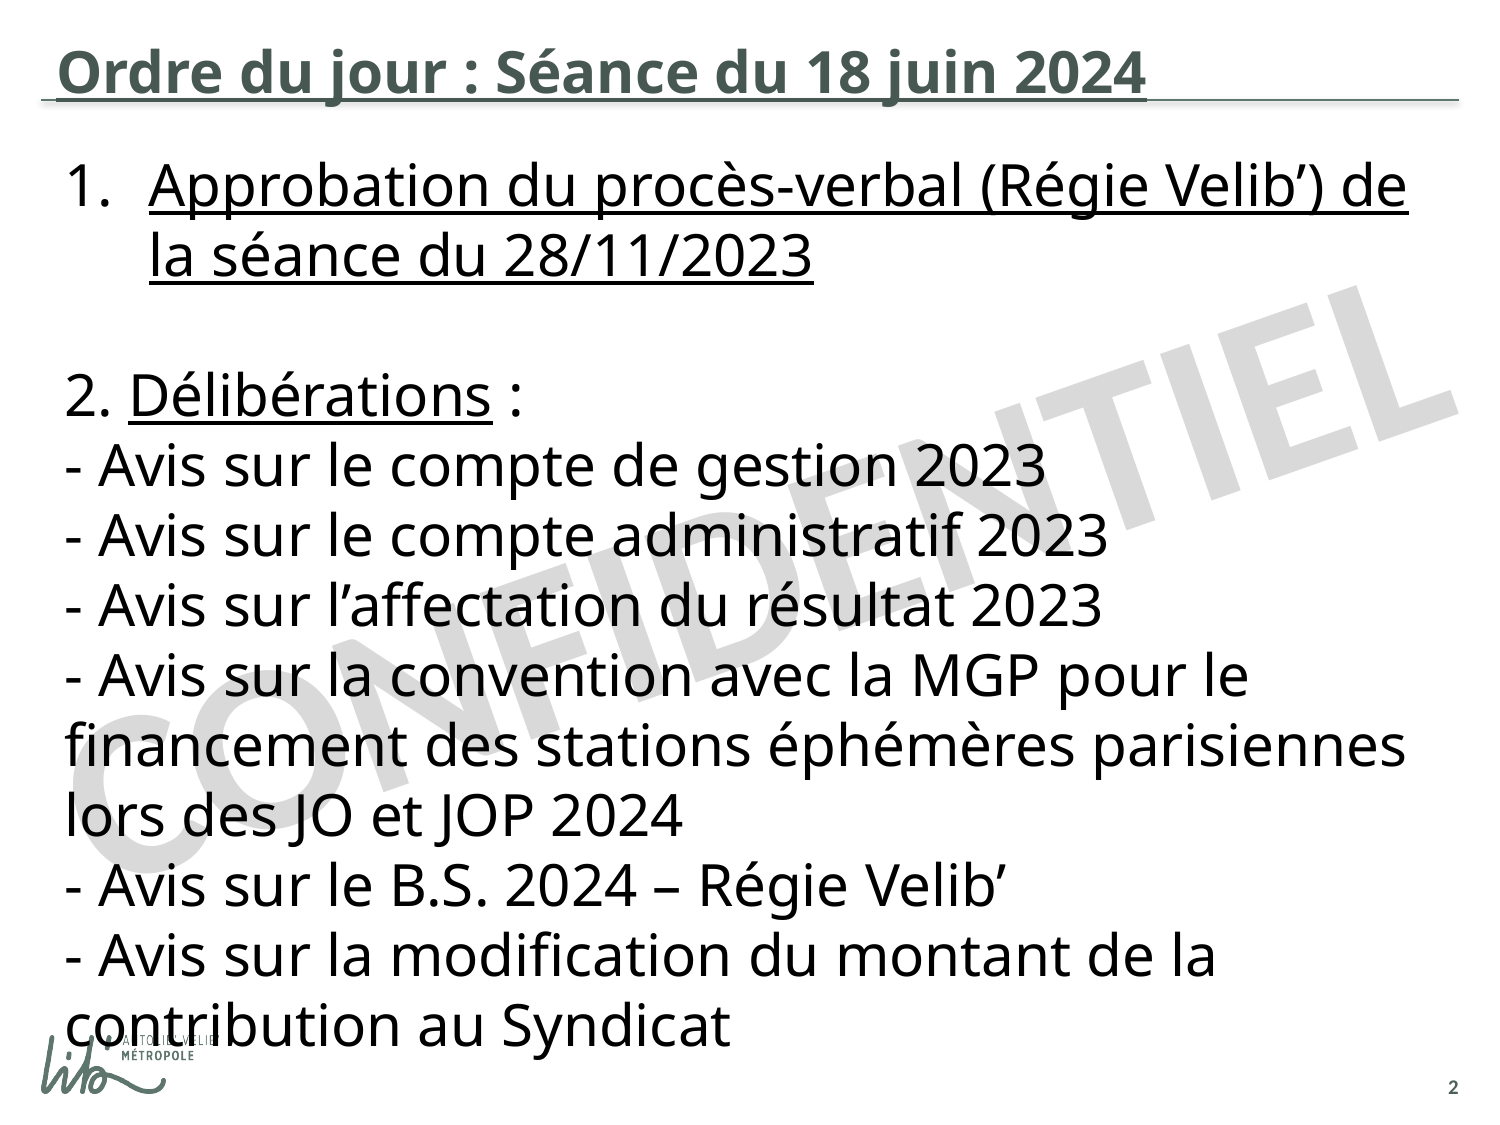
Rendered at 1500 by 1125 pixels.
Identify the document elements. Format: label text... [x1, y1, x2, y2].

picture [41, 1035, 49, 1094]
text_box Ordre du jour : Séance du 18 juin 2024 [41, 27, 1459, 113]
text_box Approbation du procès-verbal (Régie Velib’) de la séance du 28/11/2023​ 2. Délibérations : - Avis sur le compte de gestion 2023 - Avis sur le compte administratif 2023 - Avis sur l’affectation du résultat 2023 - Avis sur la convention avec la MGP pour le financement des stations éphémères parisiennes lors des JO et JOP 2024 - Avis sur le B.S. 2024 – Régie Velib’ - Avis sur la modification du montant de la contribution au Syndicat [49, 70, 1451, 1116]
